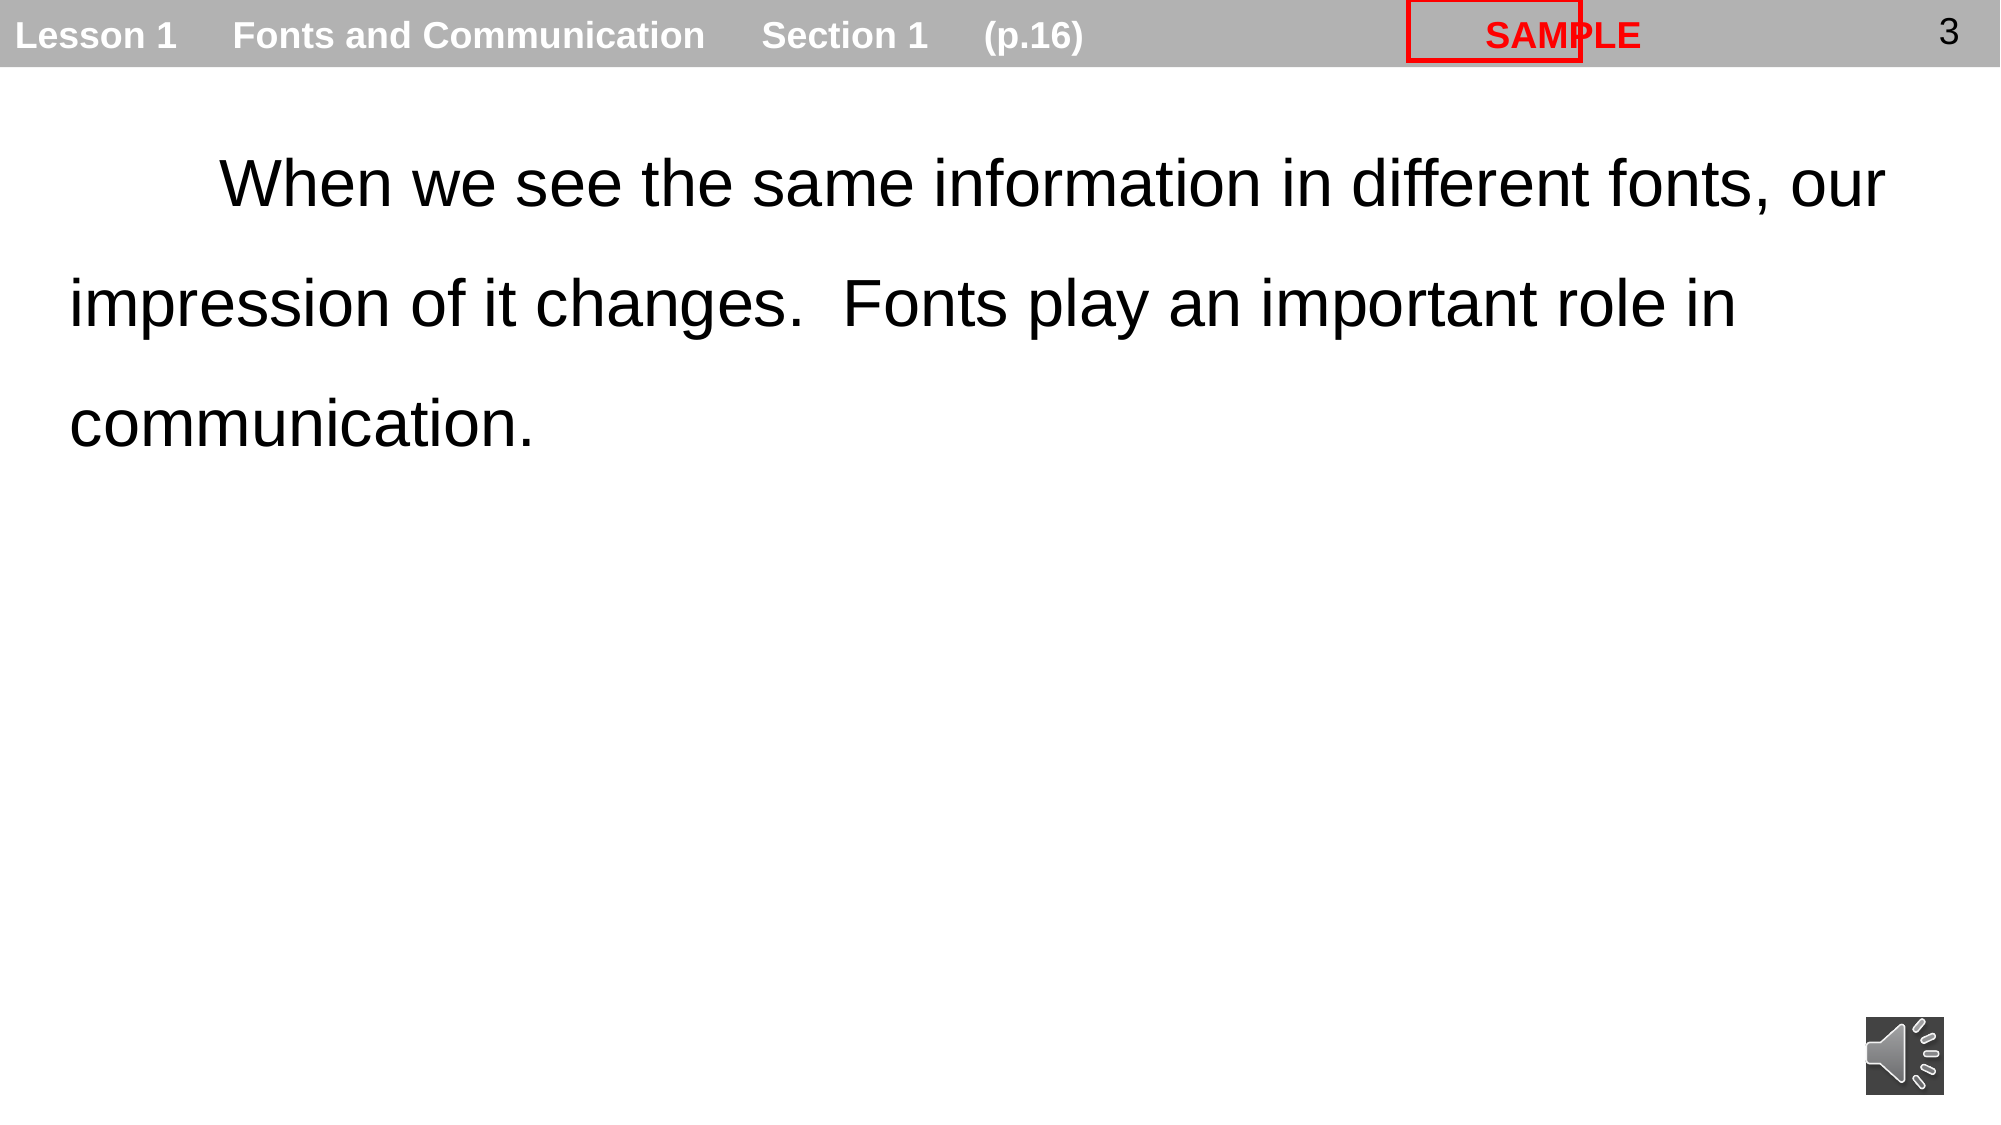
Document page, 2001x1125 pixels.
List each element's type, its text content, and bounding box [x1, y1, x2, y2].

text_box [1864, 1016, 1945, 1097]
title When we see the same information in different fonts, our impression of it changes. Fonts play an important role in communication. [55, 92, 1945, 1096]
